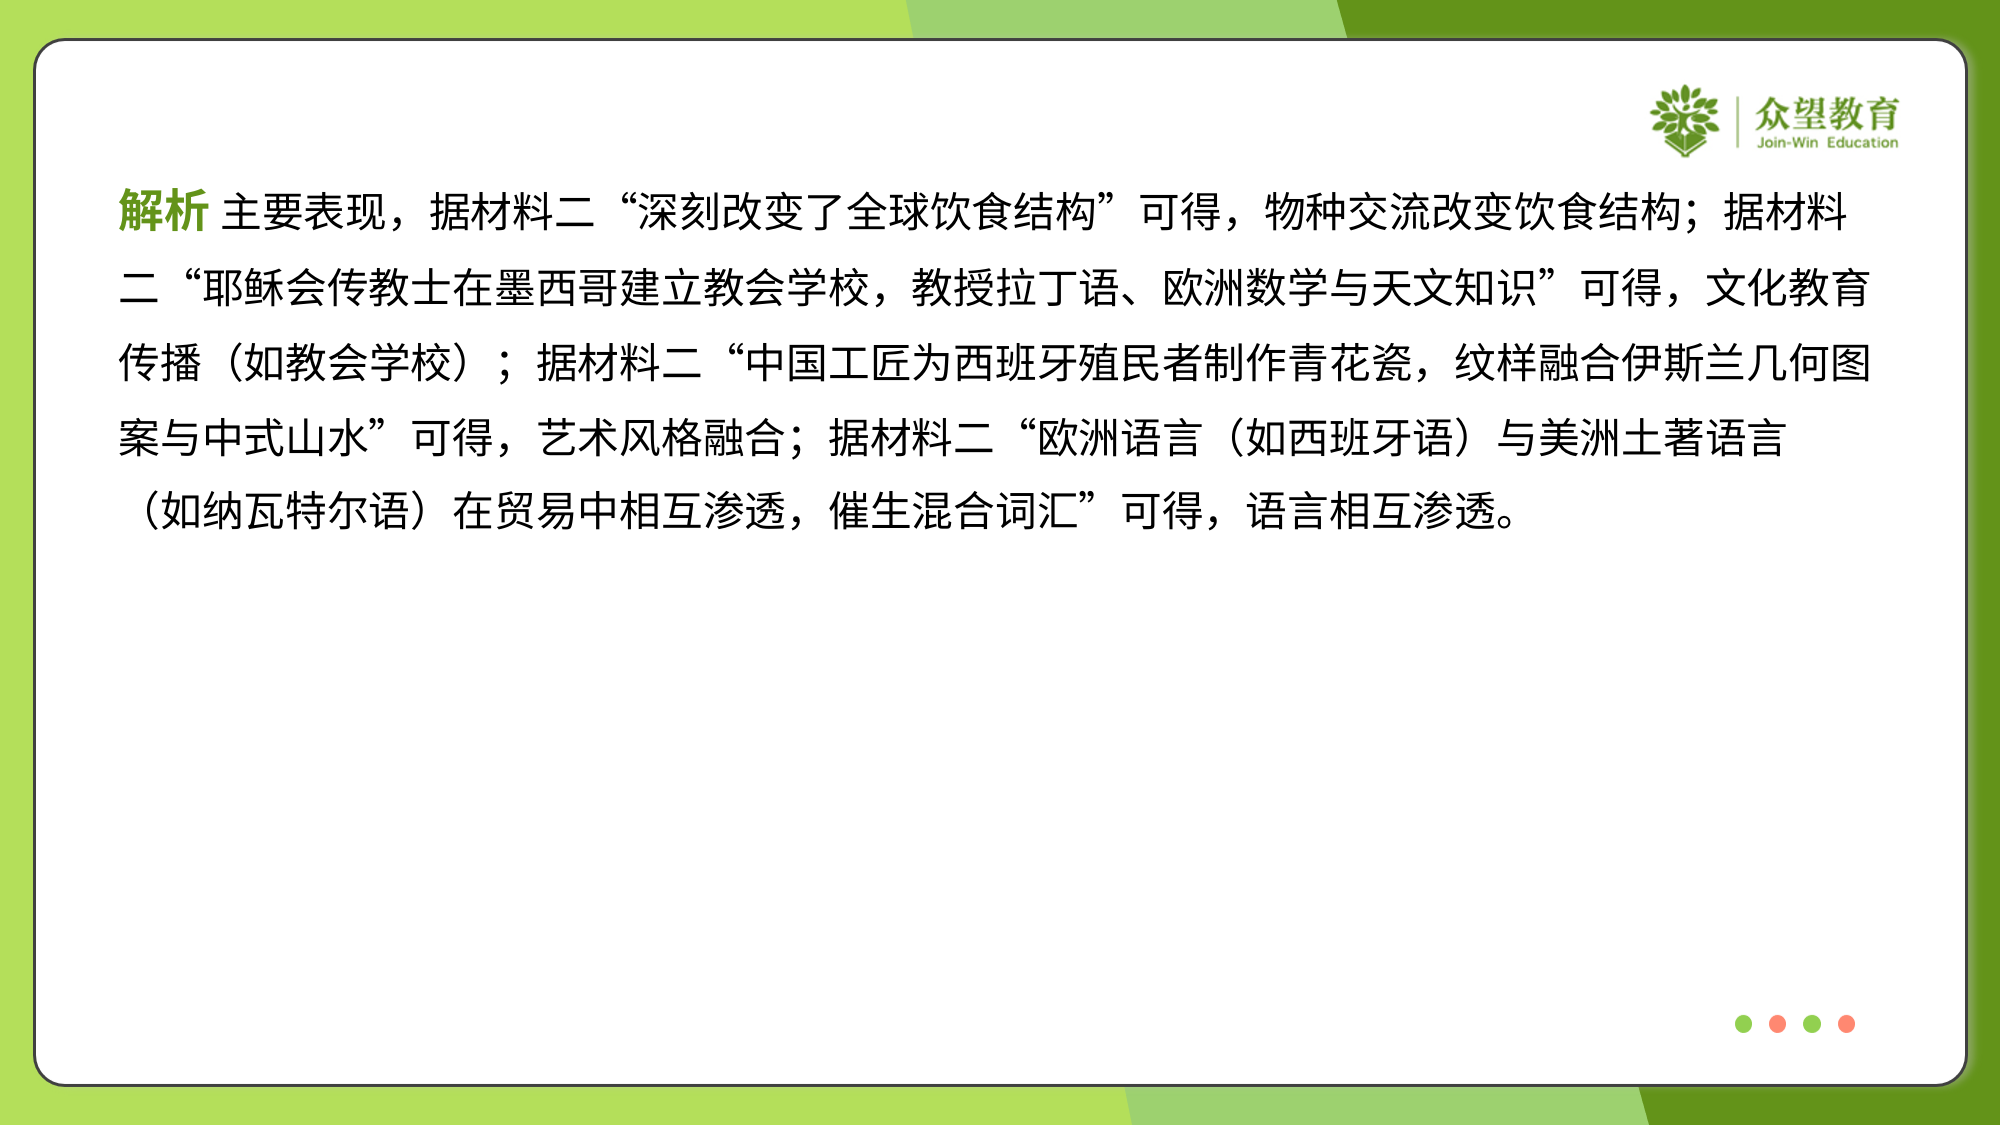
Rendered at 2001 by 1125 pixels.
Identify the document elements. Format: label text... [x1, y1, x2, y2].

picture [0, 0, 2000, 1125]
text_box 解析 主要表现，据材料二“深刻改变了全球饮食结构”可得，物种交流改变饮食结构；据材料 二“耶稣会传教士在墨西哥建立教会学校，教授拉丁语、欧洲数学与天文知识”可得，文化教育 传播（如教会学校）；据材料二“中国工匠为西班牙殖民者制作青花瓷，纹样融合伊斯兰几何图 案与中式山水”可得，艺术风格融合；据材料二“欧洲语言（如西班牙语）与美洲土著语言 （如纳瓦特尔语）在贸易中相互渗透，催生混合词汇”可得，语言相互渗透。 [118, 159, 1883, 527]
